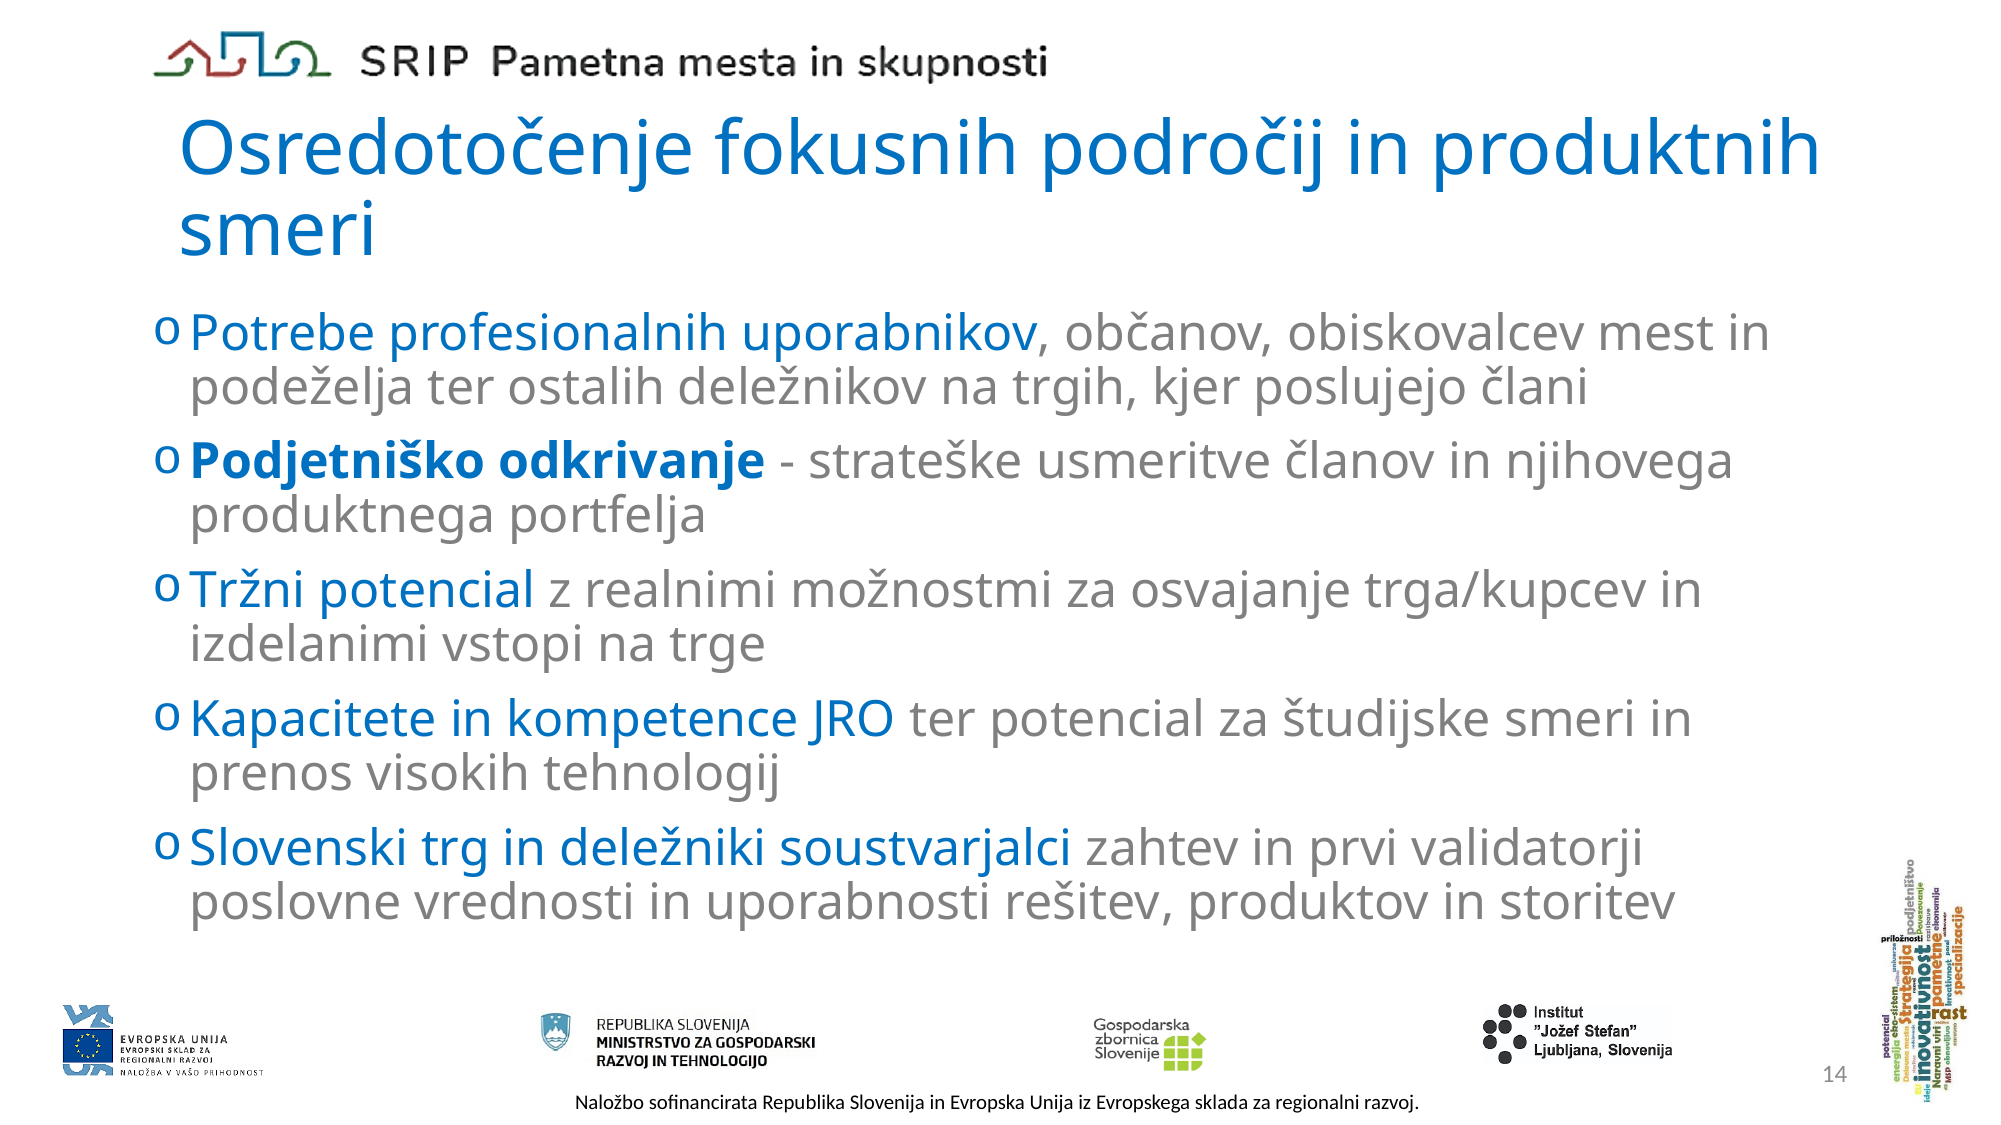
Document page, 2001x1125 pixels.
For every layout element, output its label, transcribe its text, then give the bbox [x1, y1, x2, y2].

picture [1483, 1014, 1672, 1042]
picture [138, 16, 1058, 87]
picture [62, 1004, 264, 1076]
list Potrebe profesionalnih uporabnikov, občanov, obiskovalcev mest in podeželja ter ostalih deležnikov na trgih, kjer poslujejo člani Podjetniško odkrivanje - strateške usmeritve članov in njihovega produktnega portfelja Tržni potencial z realnimi možnostmi za osvajanje trga/kupcev in izdelanimi vstopi na trge Kapacitete in kompetence JRO ter potencial za študijske smeri in prenos visokih tehnologij Slovenski trg in deležniki soustvarjalci zahtev in prvi validatorji poslovne vrednosti in uporabnosti rešitev, produktov in storitev [137, 299, 1863, 1014]
picture [1878, 856, 1970, 1103]
slide_number 14 [1412, 1042, 1863, 1103]
picture [1090, 1014, 1211, 1073]
picture [536, 1014, 817, 1069]
title Osredotočenje fokusnih področij in produktnih smeri [163, 82, 1889, 300]
